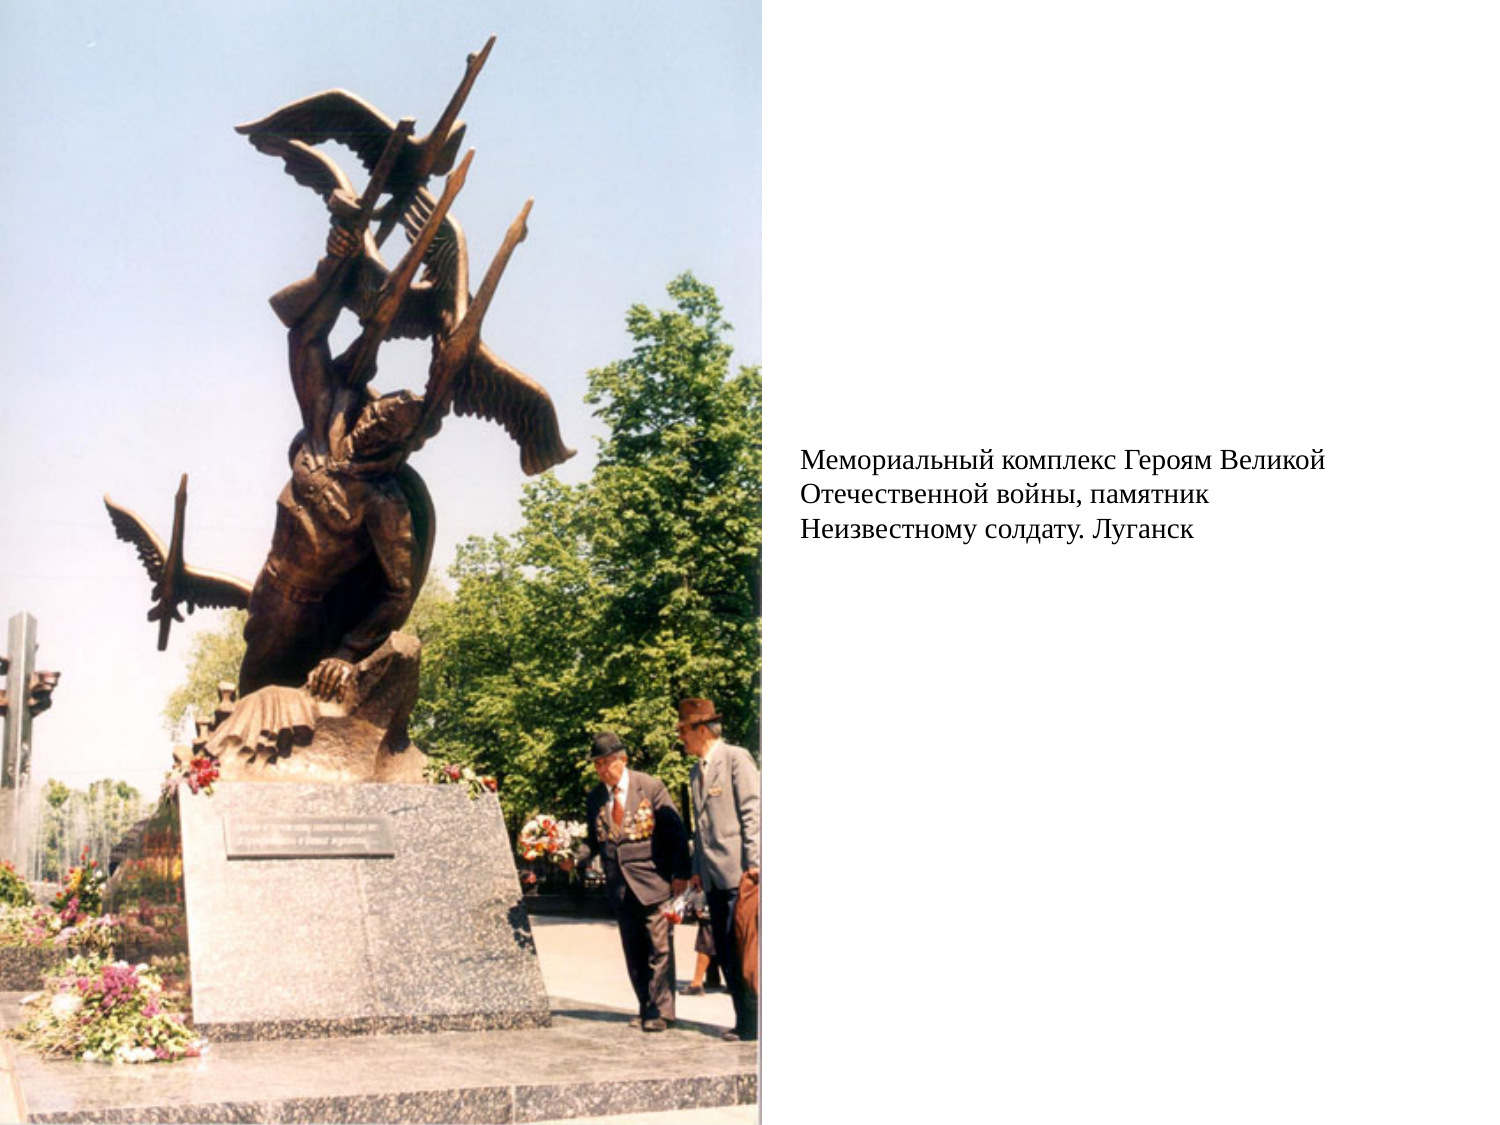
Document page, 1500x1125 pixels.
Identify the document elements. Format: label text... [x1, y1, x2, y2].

picture [0, 0, 762, 1125]
text_box Мемориальный комплекс Героям Великой Отечественной войны, памятник Неизвестному солдату. Луганск [785, 432, 1353, 553]
